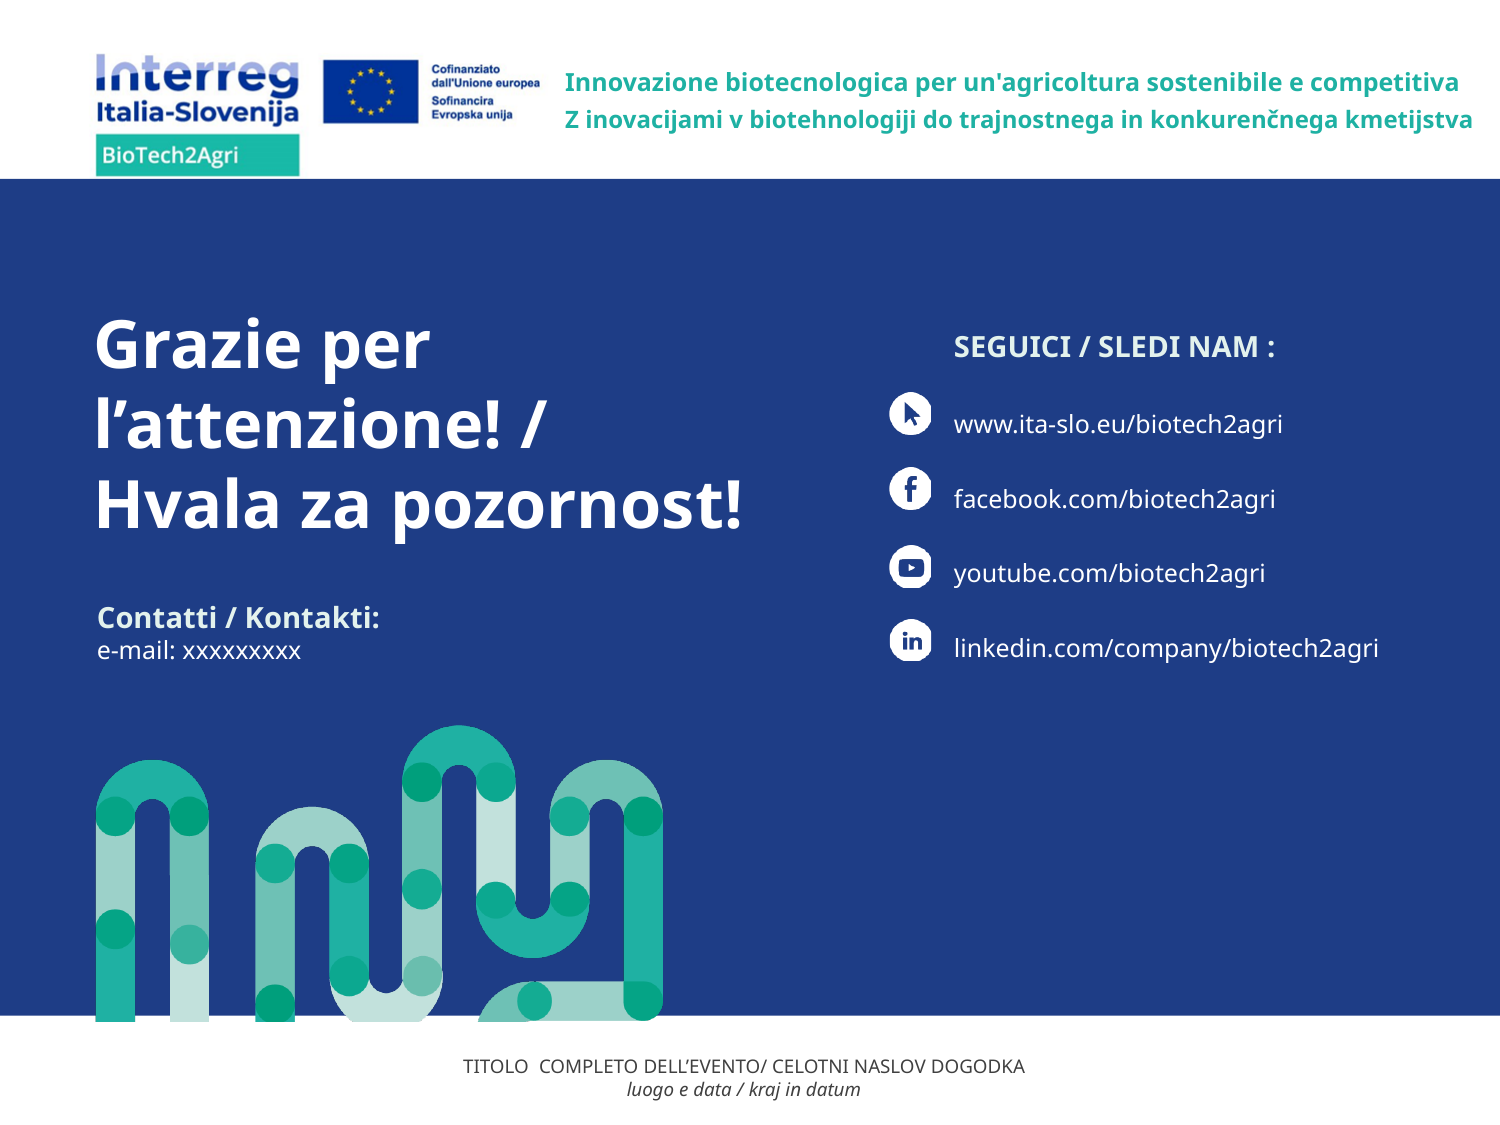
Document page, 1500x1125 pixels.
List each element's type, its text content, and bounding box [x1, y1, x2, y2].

text_box Contatti / Kontakti: e-mail: xxxxxxxxx [82, 592, 812, 672]
text_box [0, 177, 1500, 1017]
picture [888, 545, 932, 588]
picture [58, 22, 579, 209]
text_box TITOLO COMPLETO DELL’EVENTO/ CELOTNI NASLOV DOGODKA luogo e data / kraj in datum [91, 1047, 1397, 1125]
text_box Grazie per l’attenzione! / Hvala za pozornost! [78, 294, 765, 549]
text_box Innovazione biotecnologica per un'agricoltura sostenibile e competitiva [579, 59, 1500, 96]
text_box SEGUICI / SLEDI NAM : www.ita-slo.eu/biotech2agri facebook.com/biotech2agri youtube.com/biotech2agri linkedin.com/company/biotech2agri [939, 268, 1500, 745]
text_box Z inovacijami v biotehnologiji do trajnostnega in konkurenčnega kmetijstva [579, 96, 1500, 141]
picture [888, 392, 932, 435]
picture [889, 618, 932, 662]
picture [0, 641, 691, 1023]
picture [888, 467, 932, 510]
